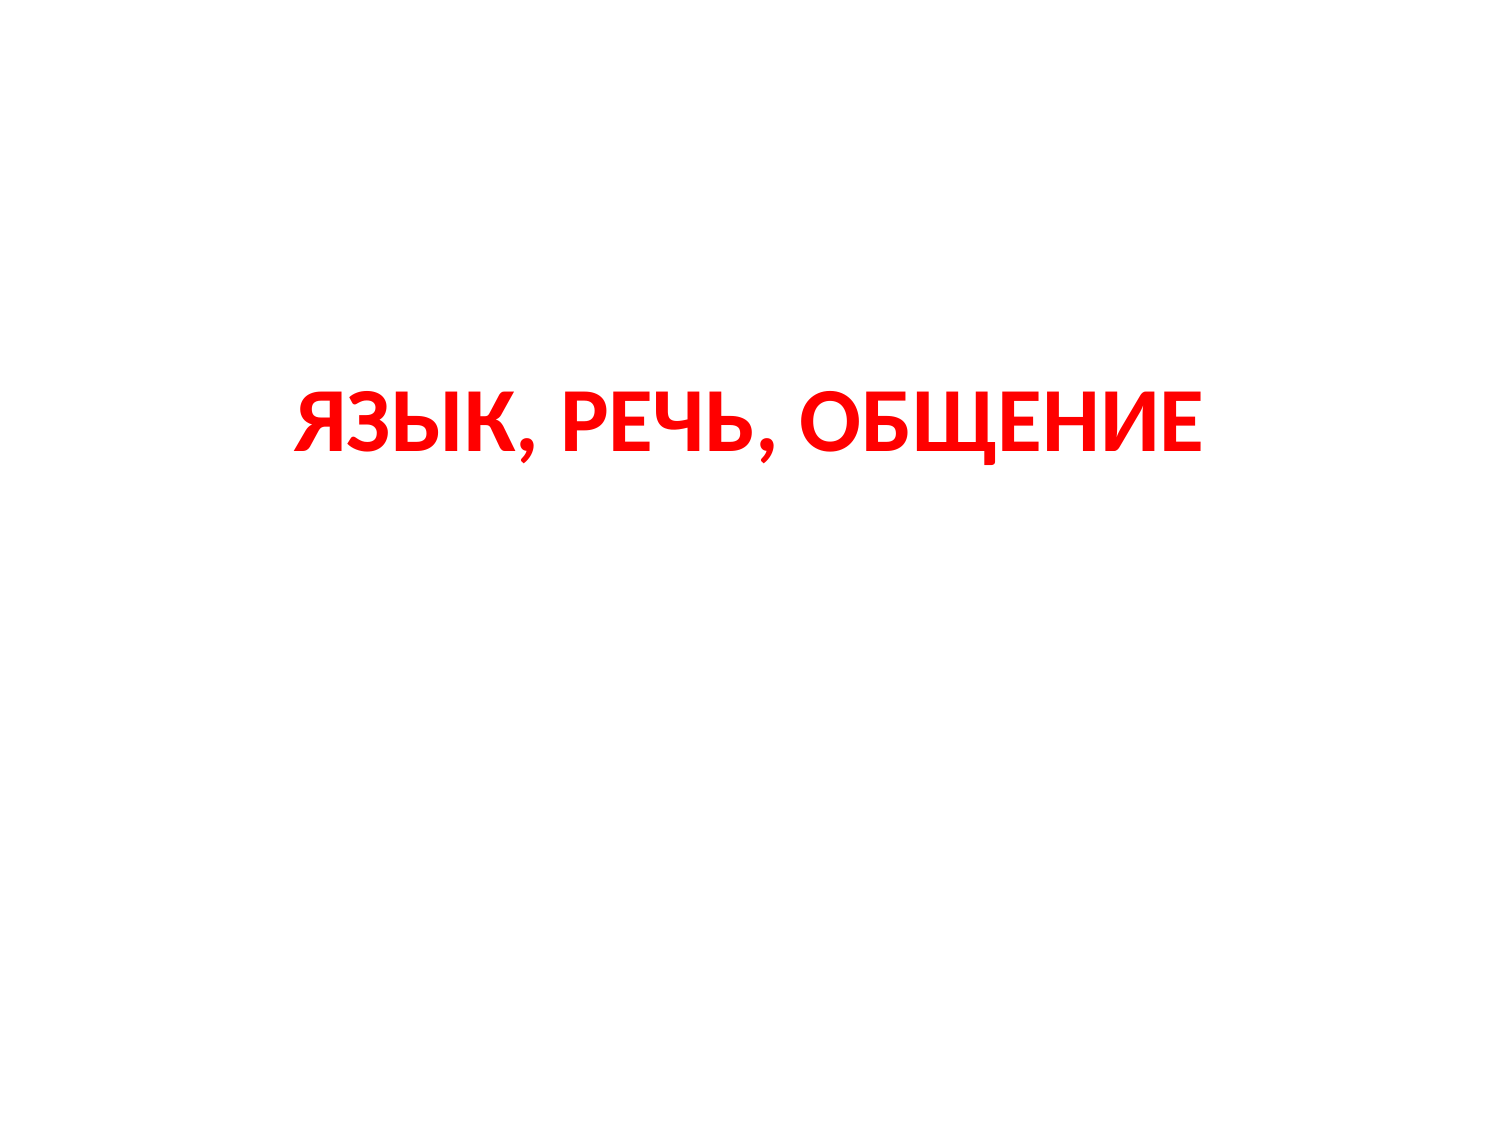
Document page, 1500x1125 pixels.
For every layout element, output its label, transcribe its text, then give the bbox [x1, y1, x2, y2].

title ЯЗЫК, РЕЧЬ, ОБЩЕНИЕ [75, 42, 1425, 787]
